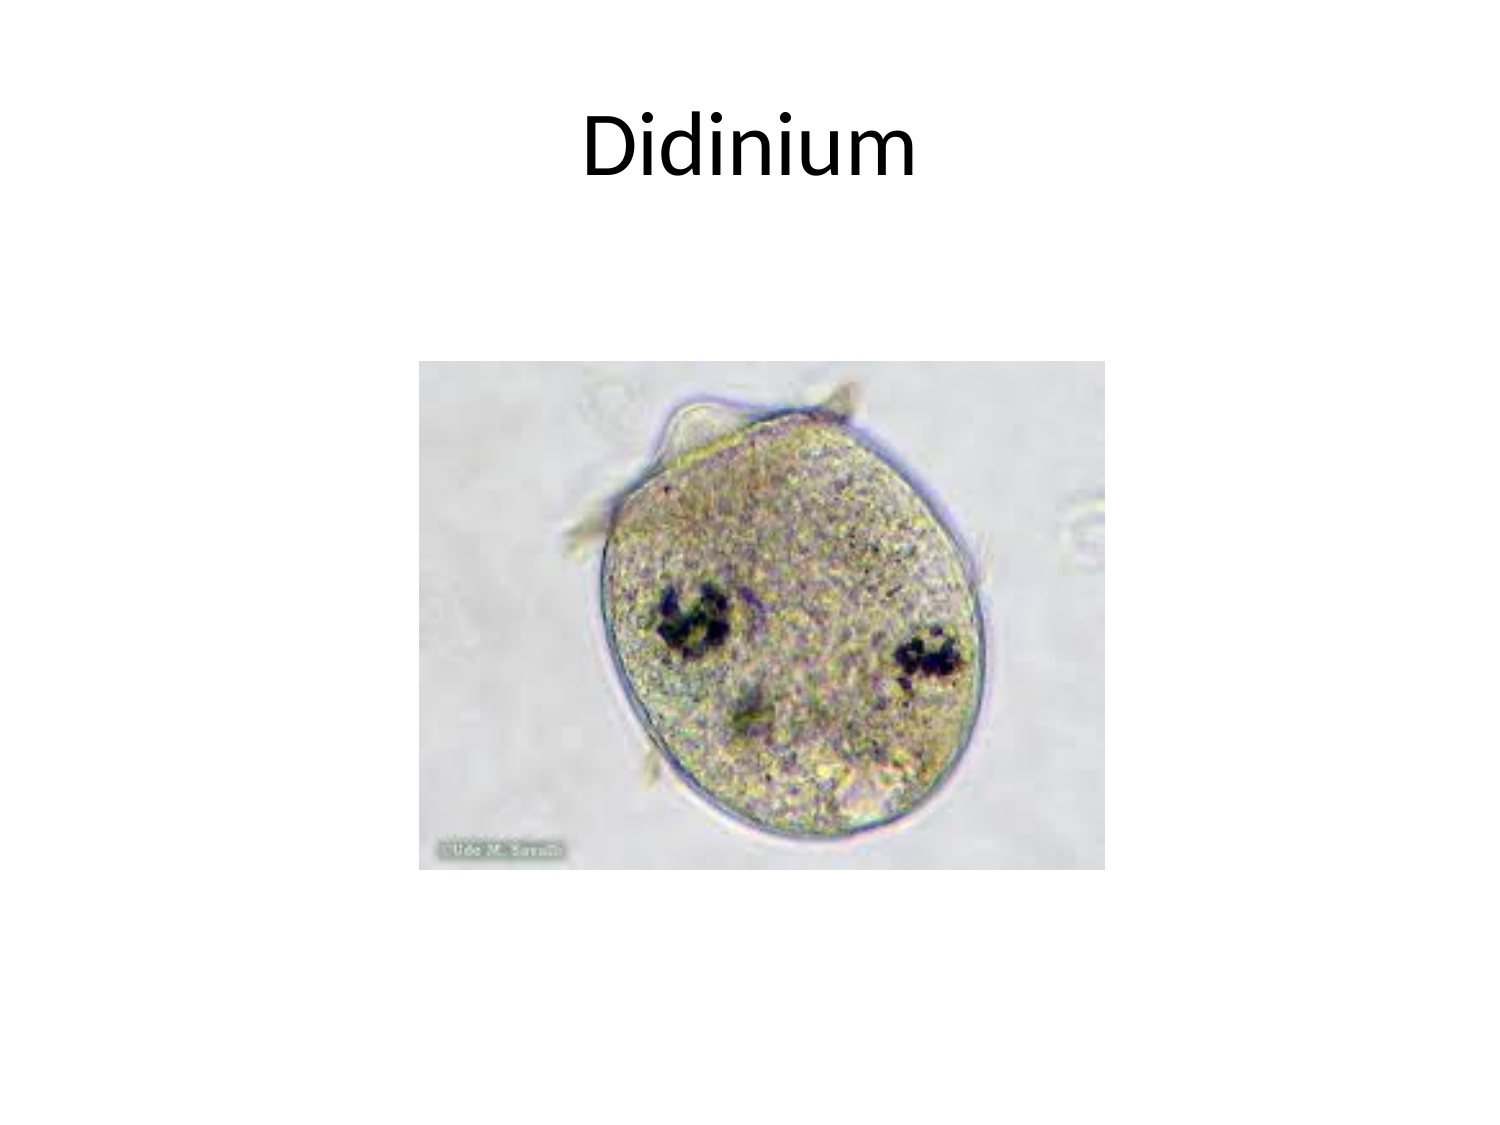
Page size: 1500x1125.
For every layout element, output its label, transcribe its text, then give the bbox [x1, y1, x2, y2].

title Didinium [75, 45, 1425, 233]
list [418, 361, 1105, 870]
